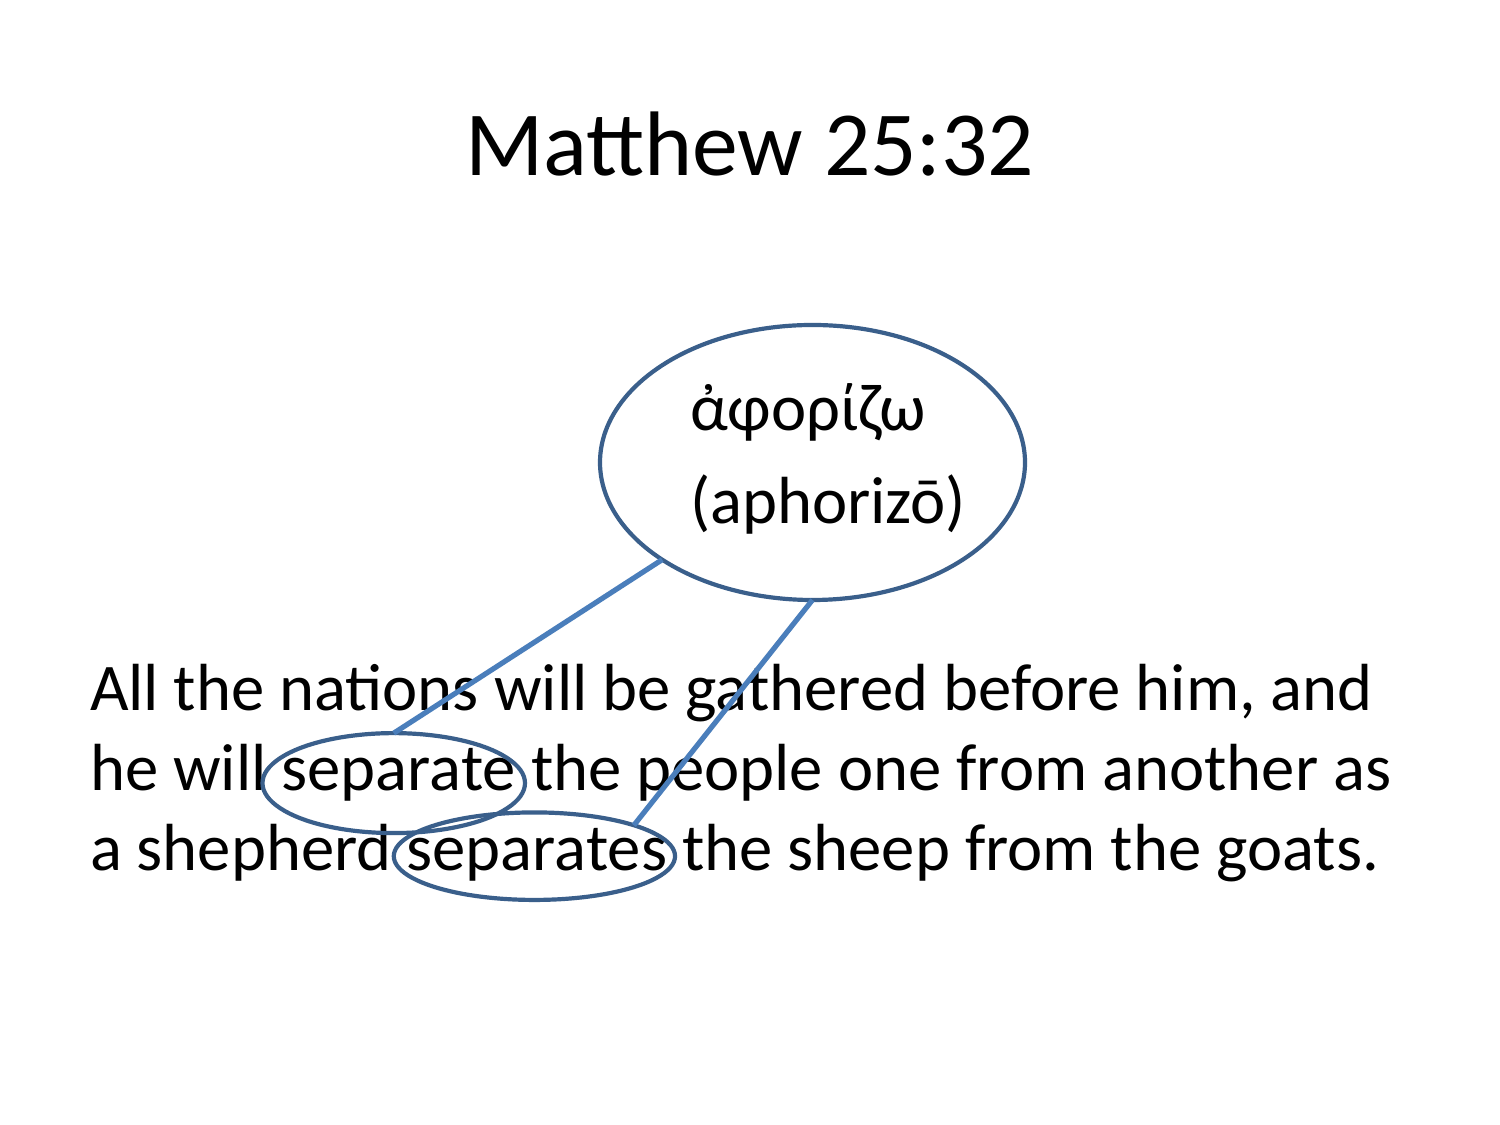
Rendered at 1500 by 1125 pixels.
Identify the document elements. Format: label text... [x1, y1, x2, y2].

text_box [633, 599, 813, 826]
list ἀφορίζω (aphorizō) All the nations will be gathered before him, and he will separate the people one from another as a shepherd separates the sheep from the goats. [75, 262, 1425, 1005]
text_box [391, 810, 678, 903]
title Matthew 25:32 [75, 45, 1425, 233]
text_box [393, 559, 663, 734]
text_box [597, 322, 1028, 603]
text_box [260, 731, 528, 836]
